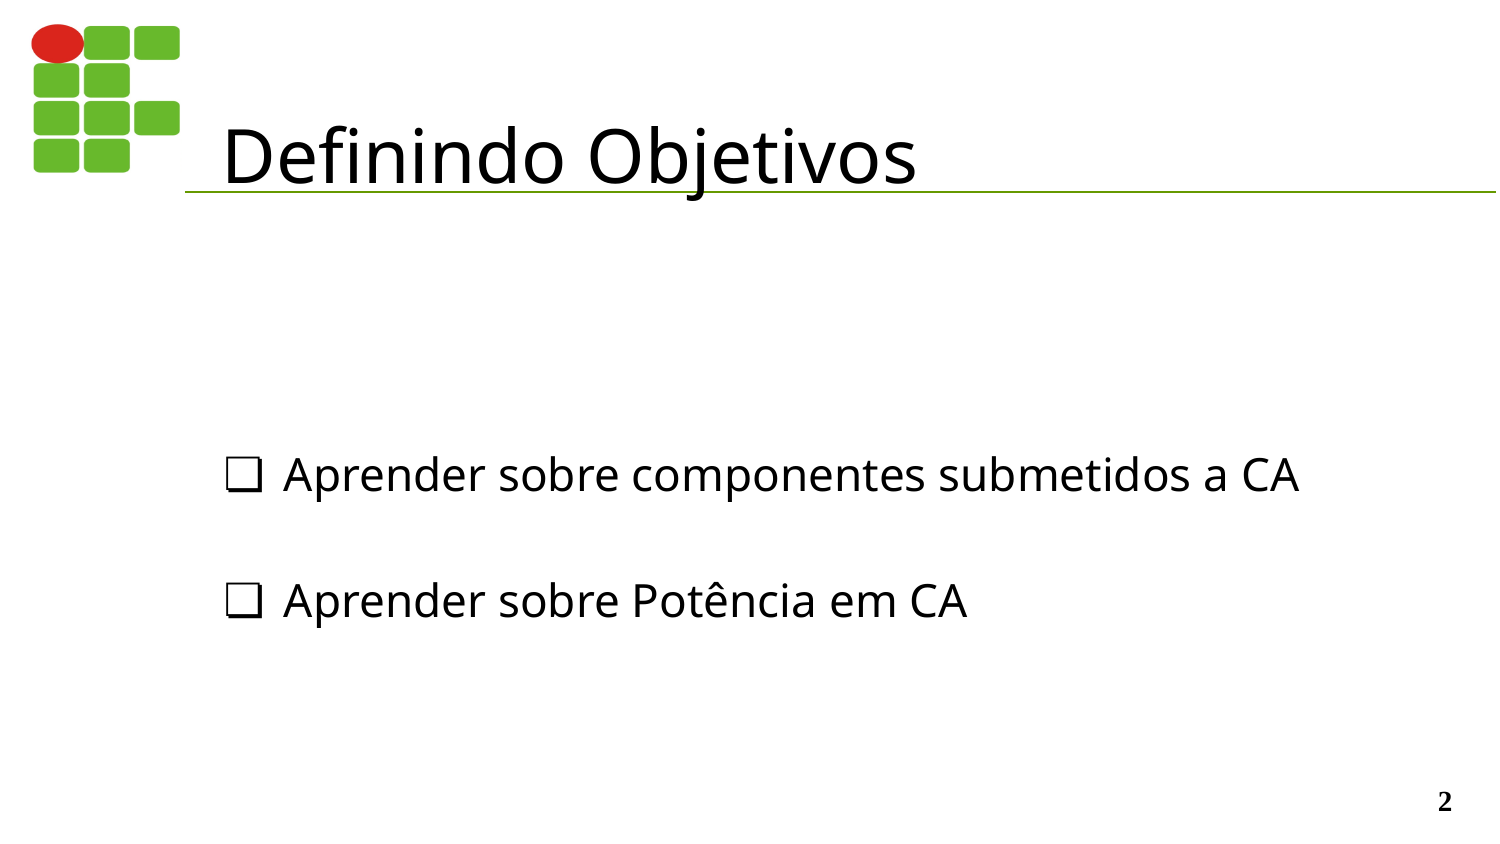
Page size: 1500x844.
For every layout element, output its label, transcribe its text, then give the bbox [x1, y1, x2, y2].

title Definindo Objetivos [206, 26, 1468, 207]
picture [29, 23, 182, 174]
text_box ‹#› [1155, 769, 1468, 825]
text_box Aprender sobre componentes submetidos a CA Aprender sobre Potência em CA [193, 248, 1469, 769]
